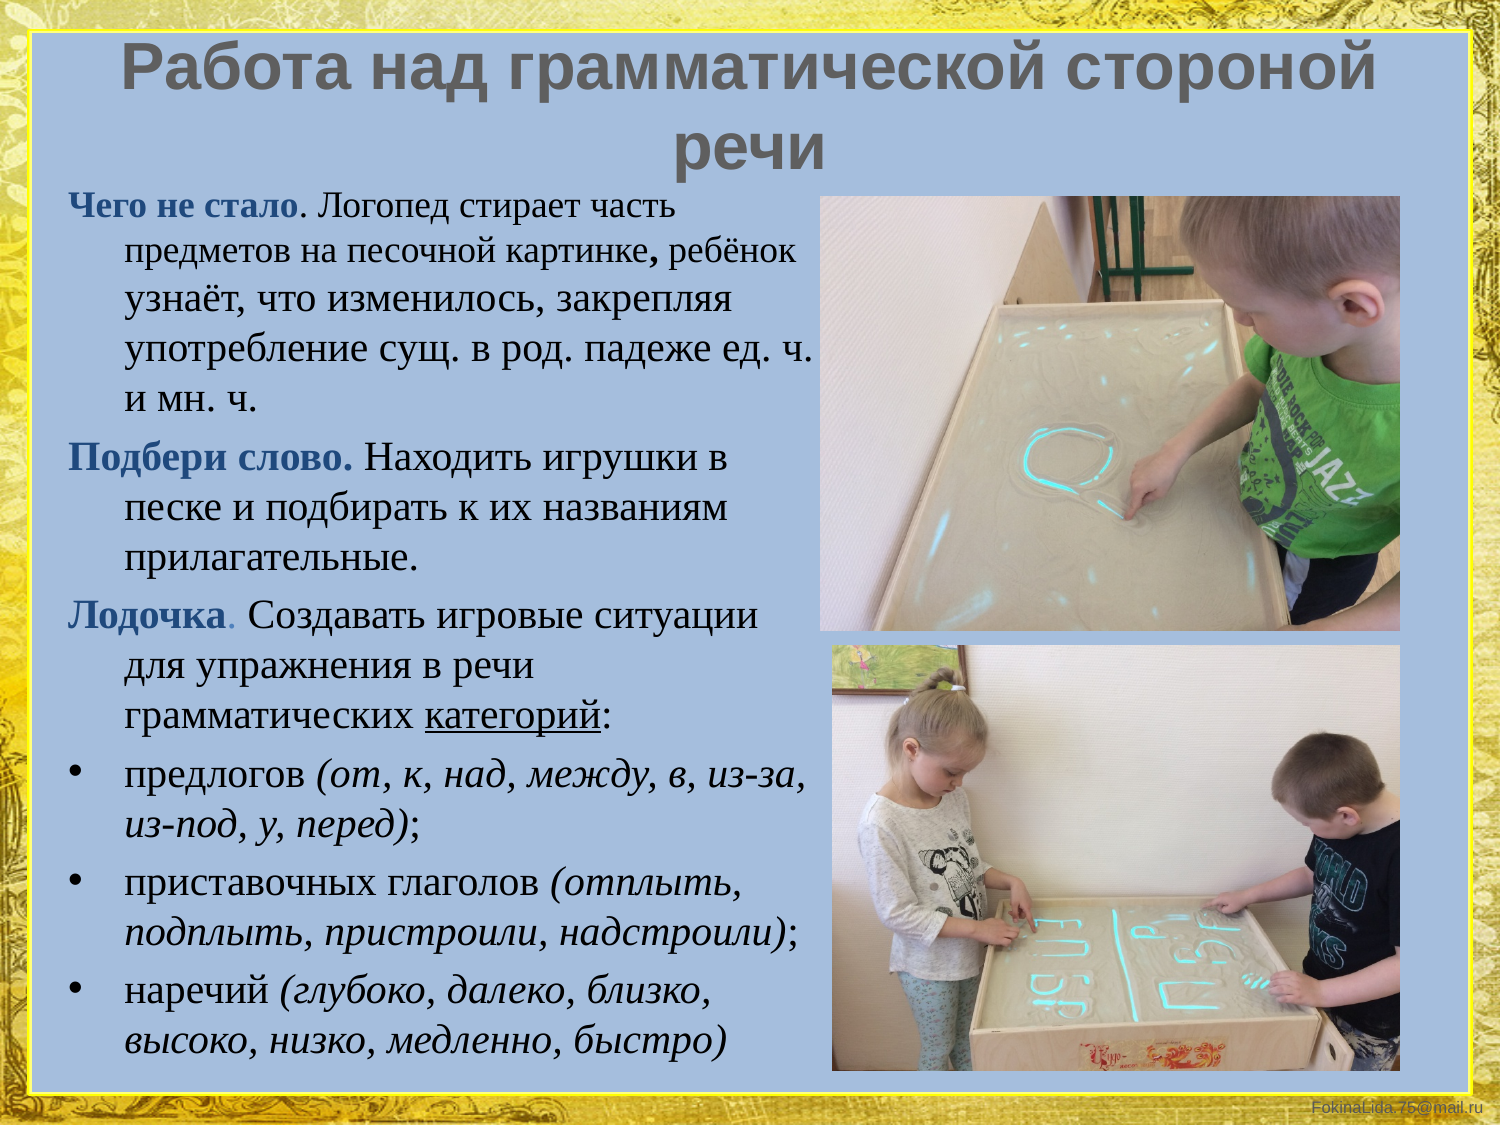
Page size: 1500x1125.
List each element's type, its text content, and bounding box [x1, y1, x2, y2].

list Чего не стало. Логопед стирает часть предметов на песочной картинке, ребёнок узнаёт, что изменилось, закрепляя употребление сущ. в род. падеже ед. ч. и мн. ч. Подбери слово. Находить игрушки в песке и подбирать к их названиям прилагательные. Лодочка. Создавать игровые ситуации для упражнения в речи грамматических категорий: предлогов (от, к, над, между, в, из-за, из-под, у, перед); приставочных глаголов (отплыть, подплыть, пристроили, надстроили); наречий (глубоко, далеко, близко, высоко, низко, медленно, быстро) [52, 172, 846, 1071]
title Работа над грамматической стороной речи [74, 44, 1426, 162]
picture [0, 0, 1500, 1125]
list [820, 196, 1400, 631]
